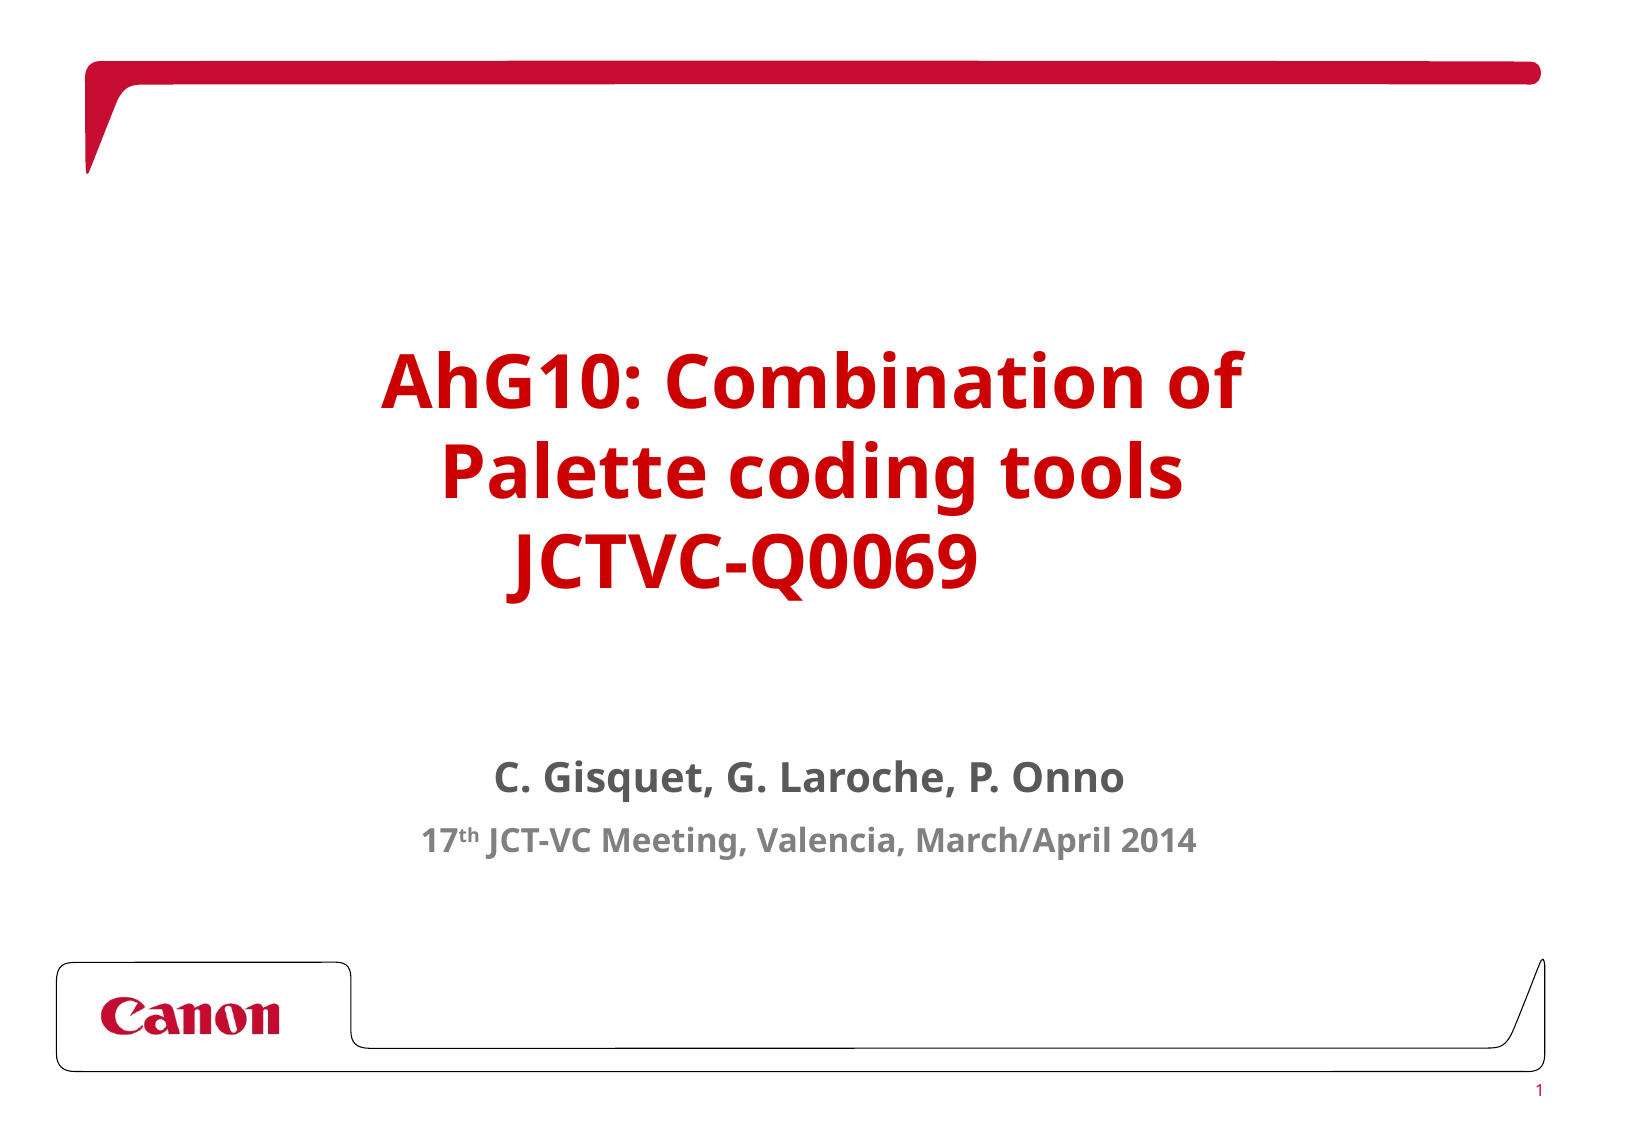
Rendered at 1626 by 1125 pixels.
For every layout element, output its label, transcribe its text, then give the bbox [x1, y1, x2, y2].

subtitle C. Gisquet, G. Laroche, P. Onno 17th JCT-VC Meeting, Valencia, March/April 2014 [186, 727, 1433, 905]
slide_number 1 [1414, 1063, 1545, 1103]
title AhG10: Combination of Palette coding tools JCTVC-Q0069 [27, 375, 1598, 563]
picture [99, 995, 281, 1035]
